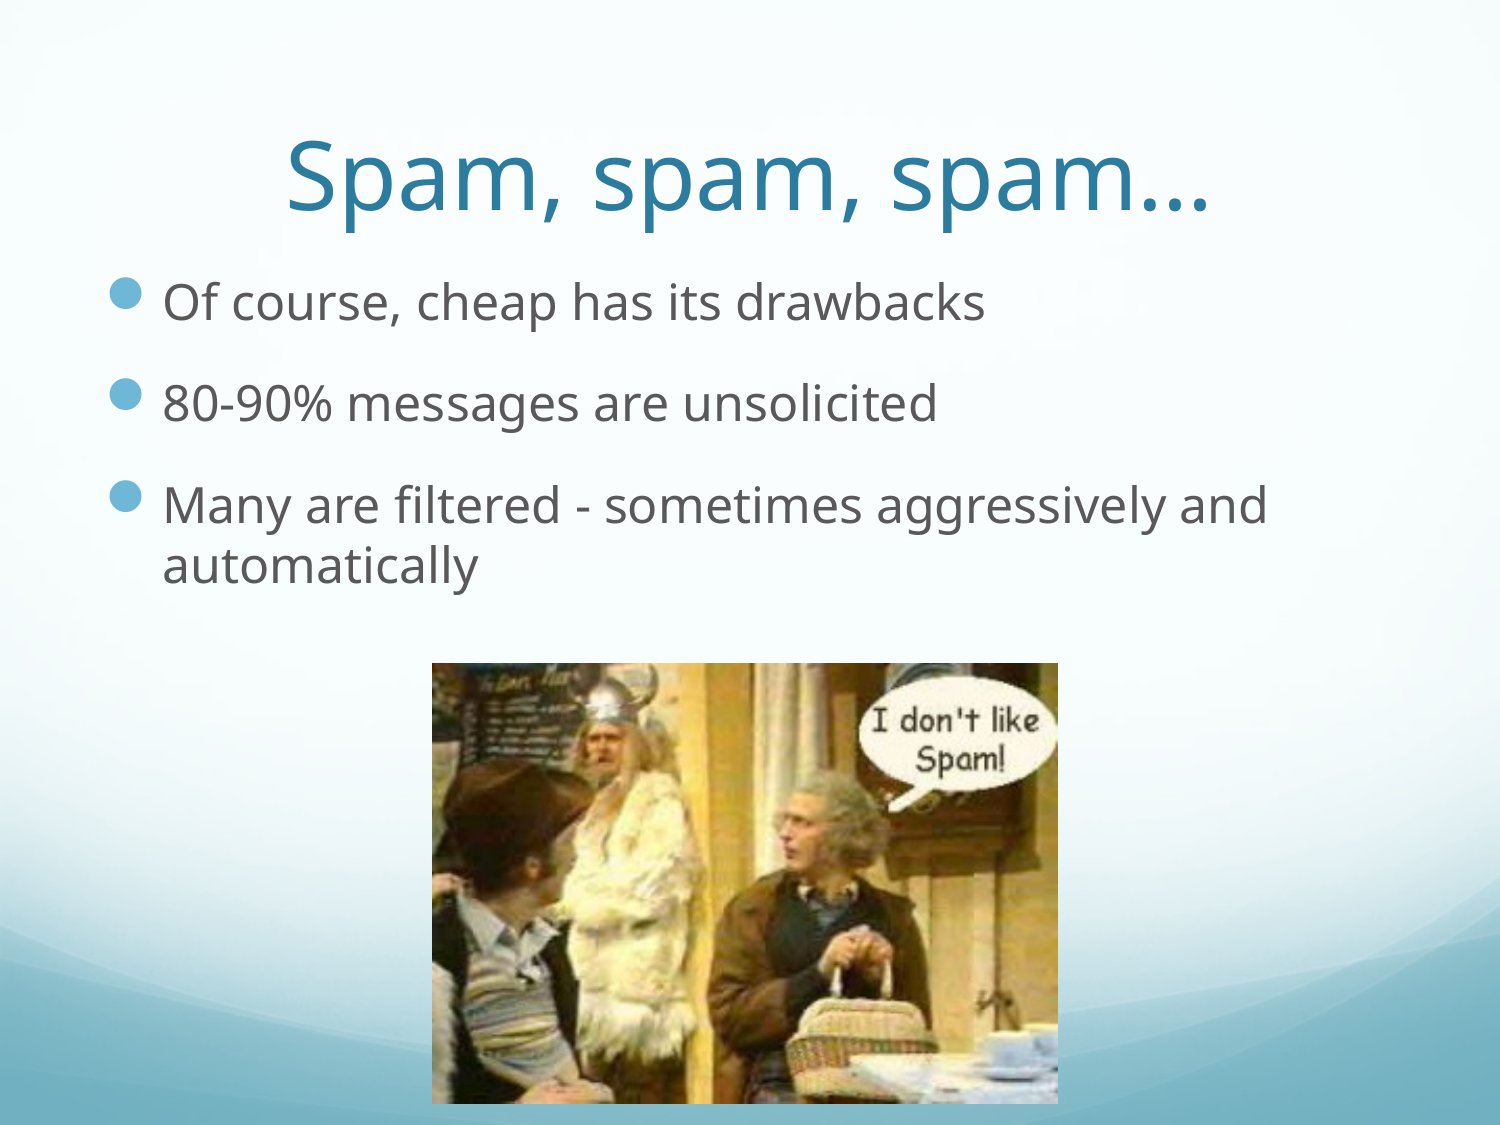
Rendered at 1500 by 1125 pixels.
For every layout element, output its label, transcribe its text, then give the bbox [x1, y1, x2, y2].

picture [432, 663, 1059, 1104]
title Spam, spam, spam… [90, 17, 1410, 237]
list Of course, cheap has its drawbacks 80-90% messages are unsolicited Many are filtered - sometimes aggressively and automatically [90, 262, 1410, 975]
